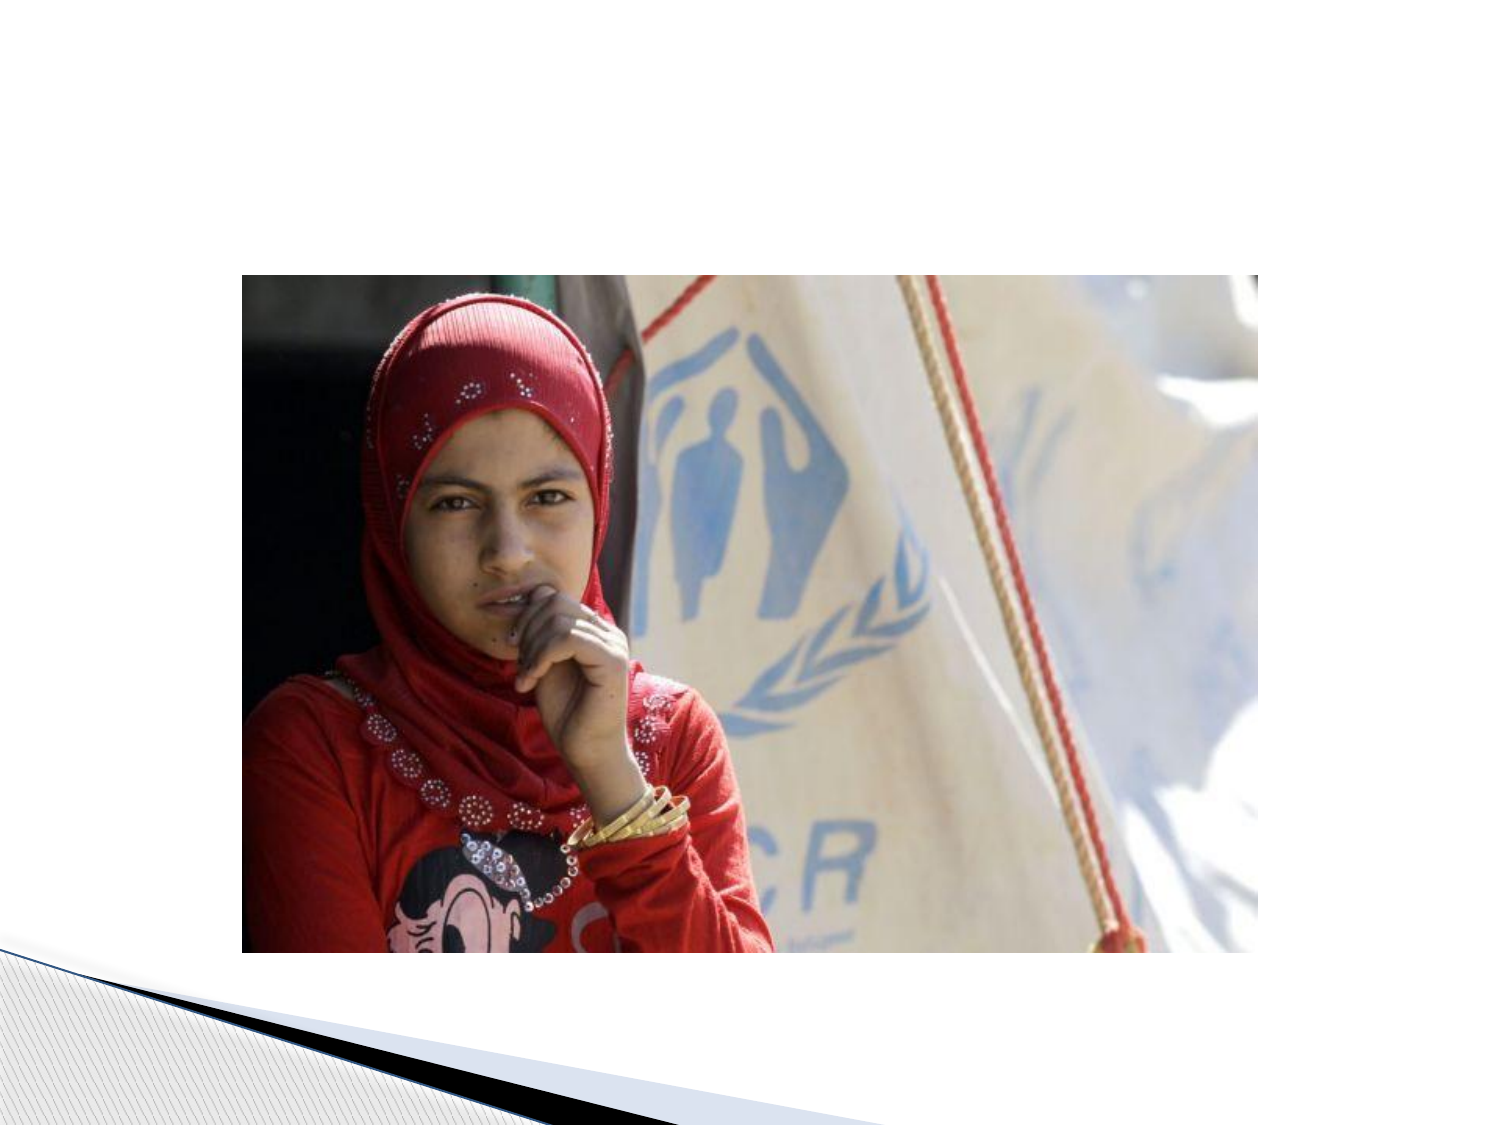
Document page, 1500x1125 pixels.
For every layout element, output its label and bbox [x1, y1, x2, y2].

list [241, 275, 1258, 953]
